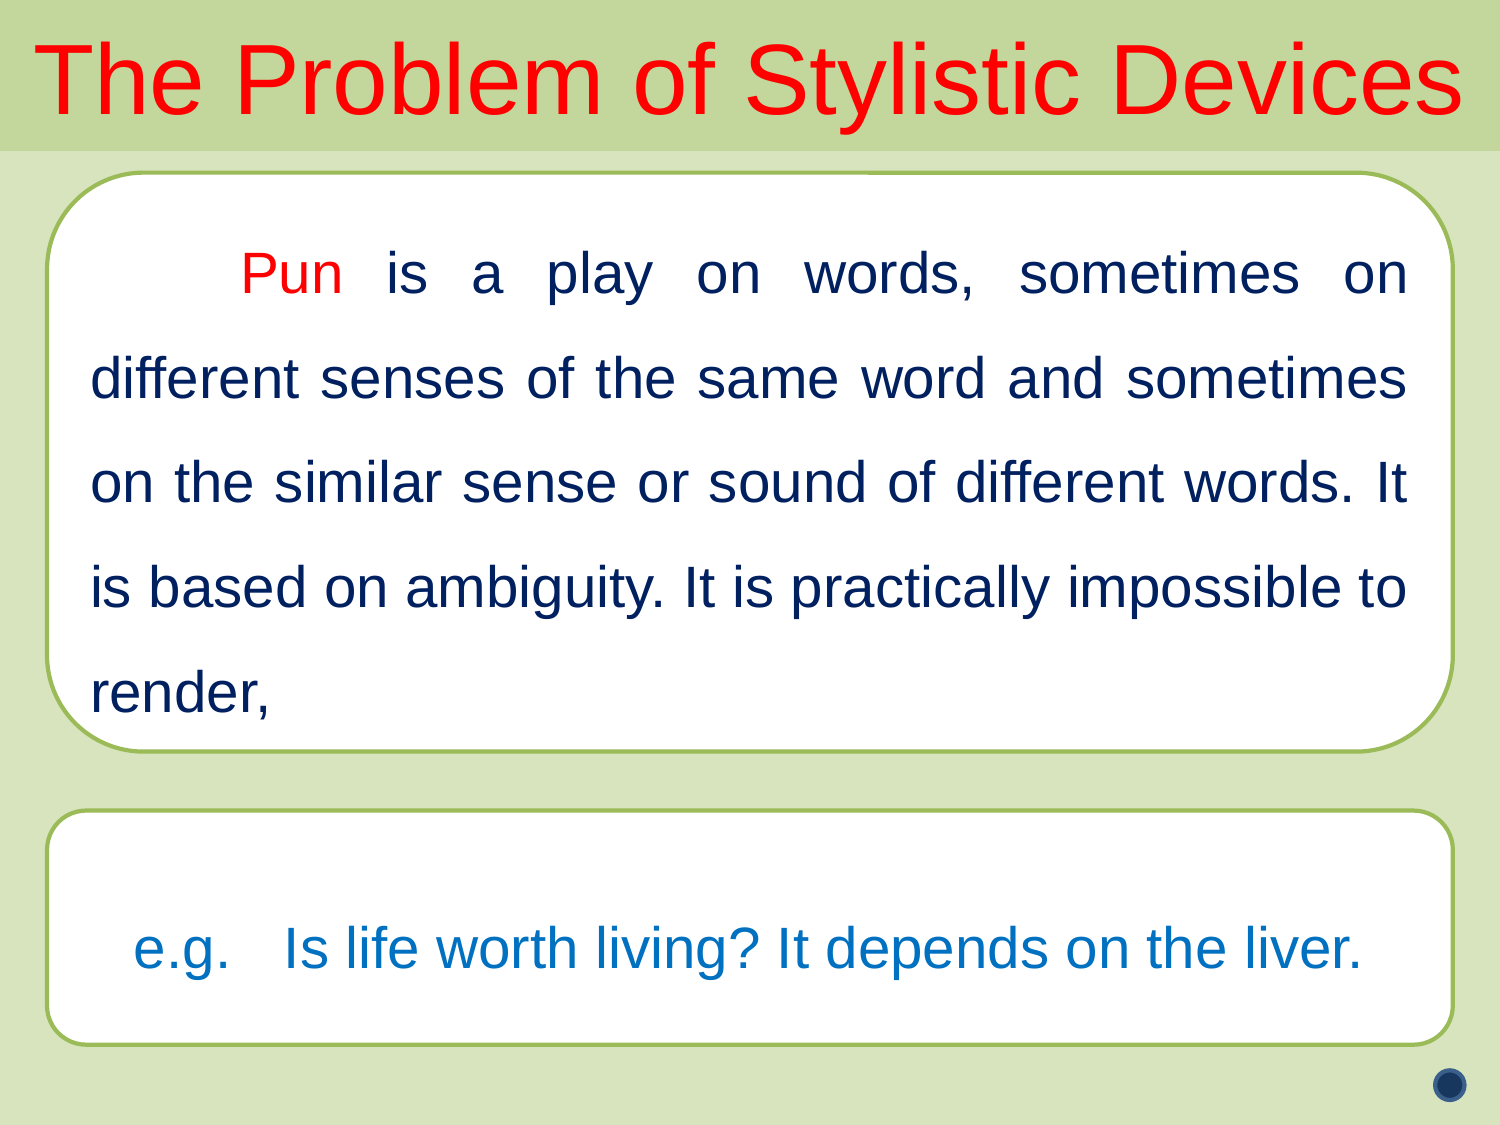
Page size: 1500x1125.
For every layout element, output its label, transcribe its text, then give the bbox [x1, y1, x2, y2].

text_box [1433, 1068, 1467, 1103]
text_box e.g. Is life worth living? It depends on the liver. [44, 808, 1455, 1047]
text_box The Problem of Stylistic Devices [0, 0, 1500, 151]
text_box Pun is a play on words, sometimes on different senses of the same word and sometimes on the similar sense or sound of different words. It is based on ambiguity. It is practically impossible to render, [44, 170, 1455, 754]
